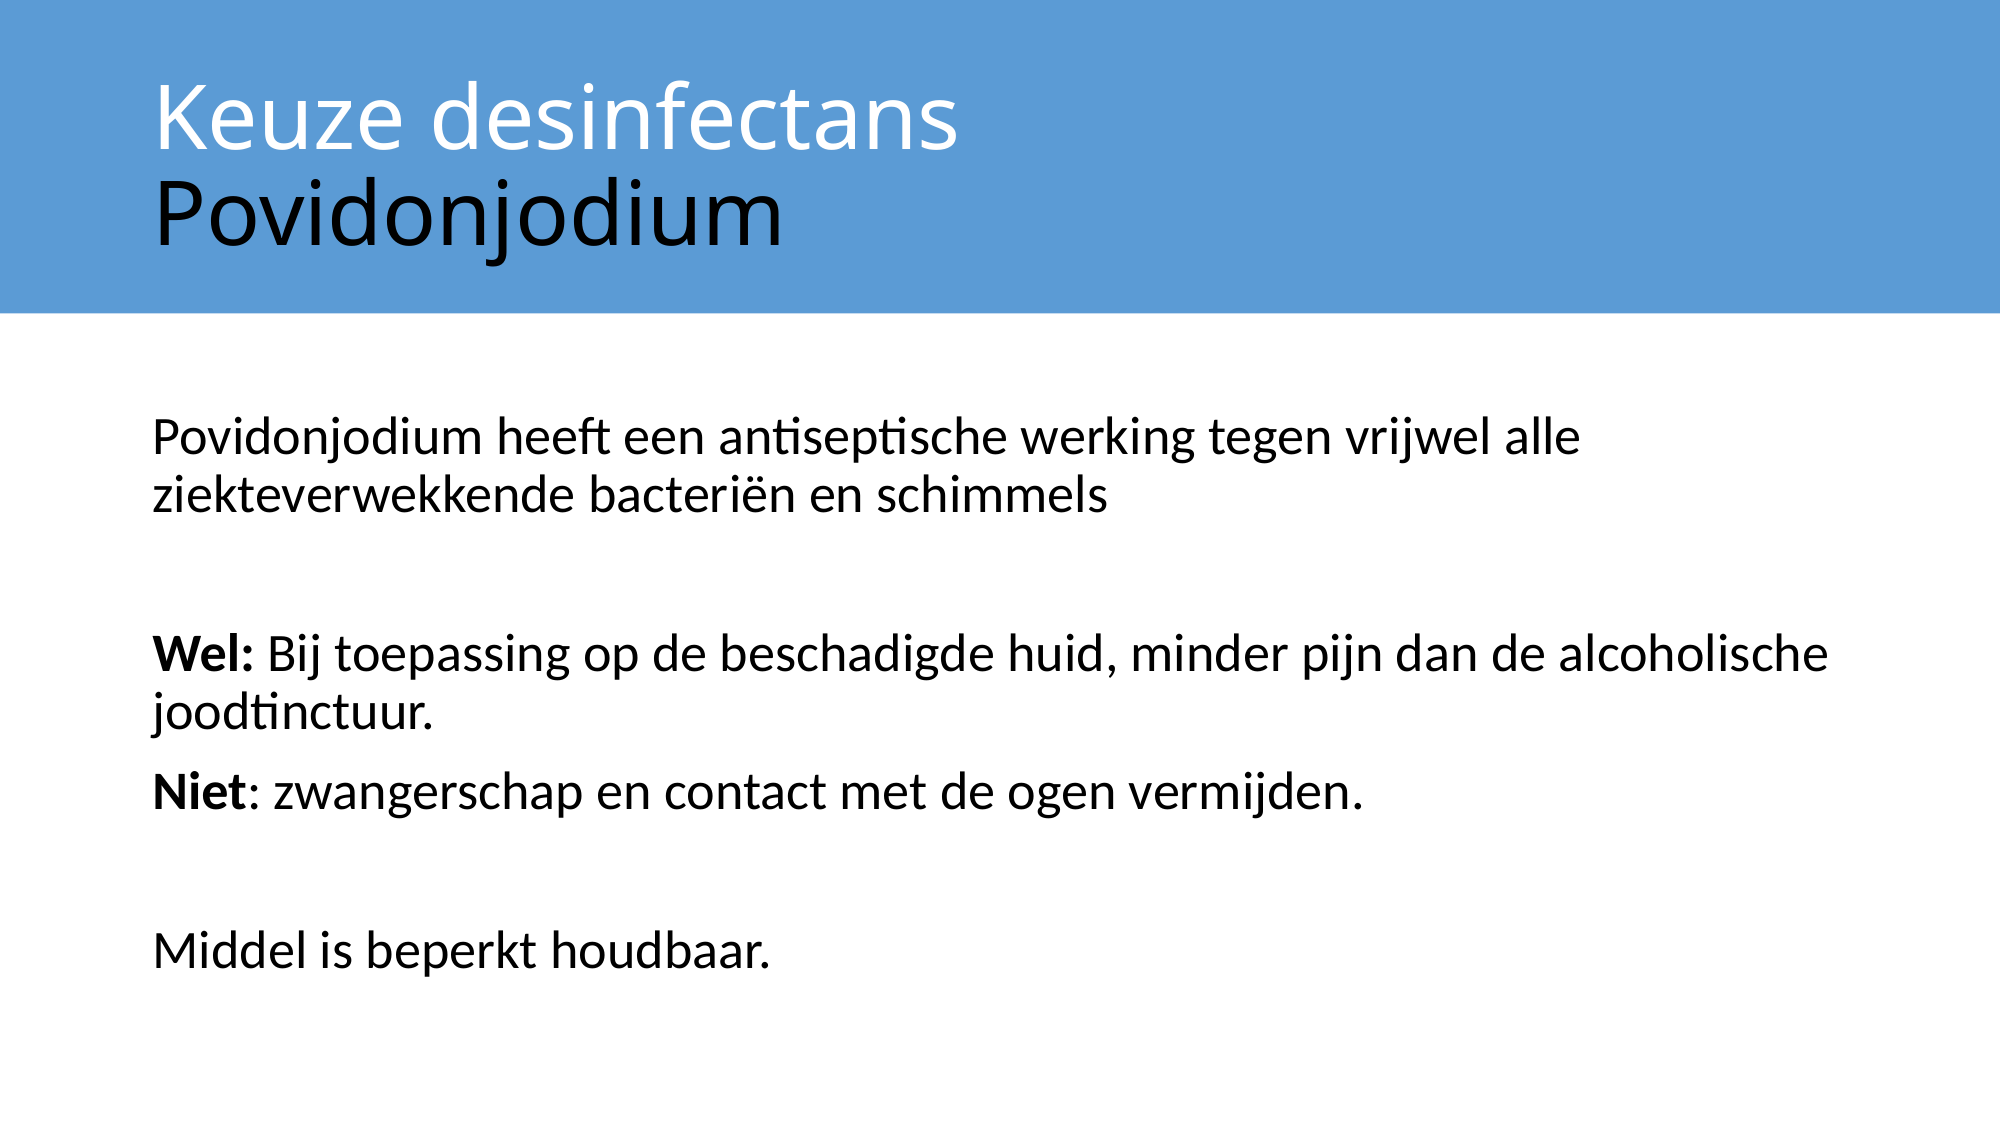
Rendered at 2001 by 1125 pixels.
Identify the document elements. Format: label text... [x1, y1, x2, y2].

list Povidonjodium heeft een antiseptische werking tegen vrijwel alle ziekteverwekkende bacteriën en schimmels Wel: Bij toepassing op de beschadigde huid, minder pijn dan de alcoholische joodtinctuur. Niet: zwangerschap en contact met de ogen vermijden. Middel is beperkt houdbaar. [137, 399, 1863, 1014]
title Keuze desinfectans Povidonjodium [137, 59, 1863, 278]
text_box [0, 0, 2000, 314]
